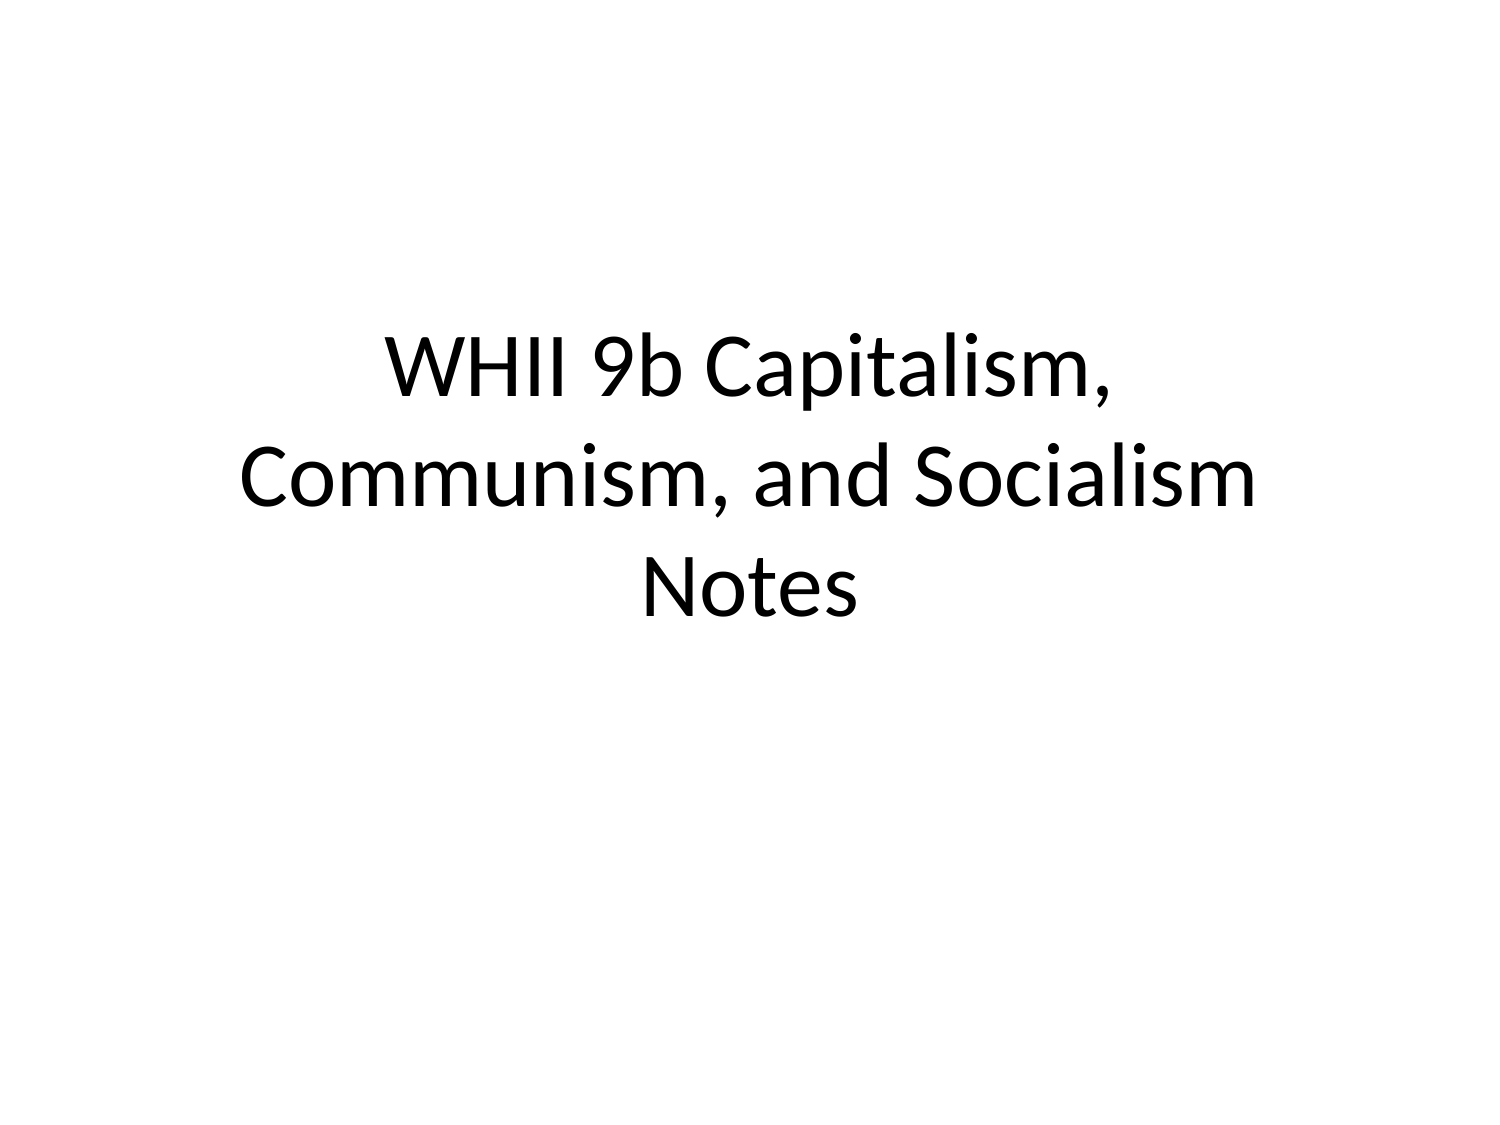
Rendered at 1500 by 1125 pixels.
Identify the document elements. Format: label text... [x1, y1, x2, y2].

title WHII 9b Capitalism, Communism, and Socialism Notes [112, 349, 1388, 591]
